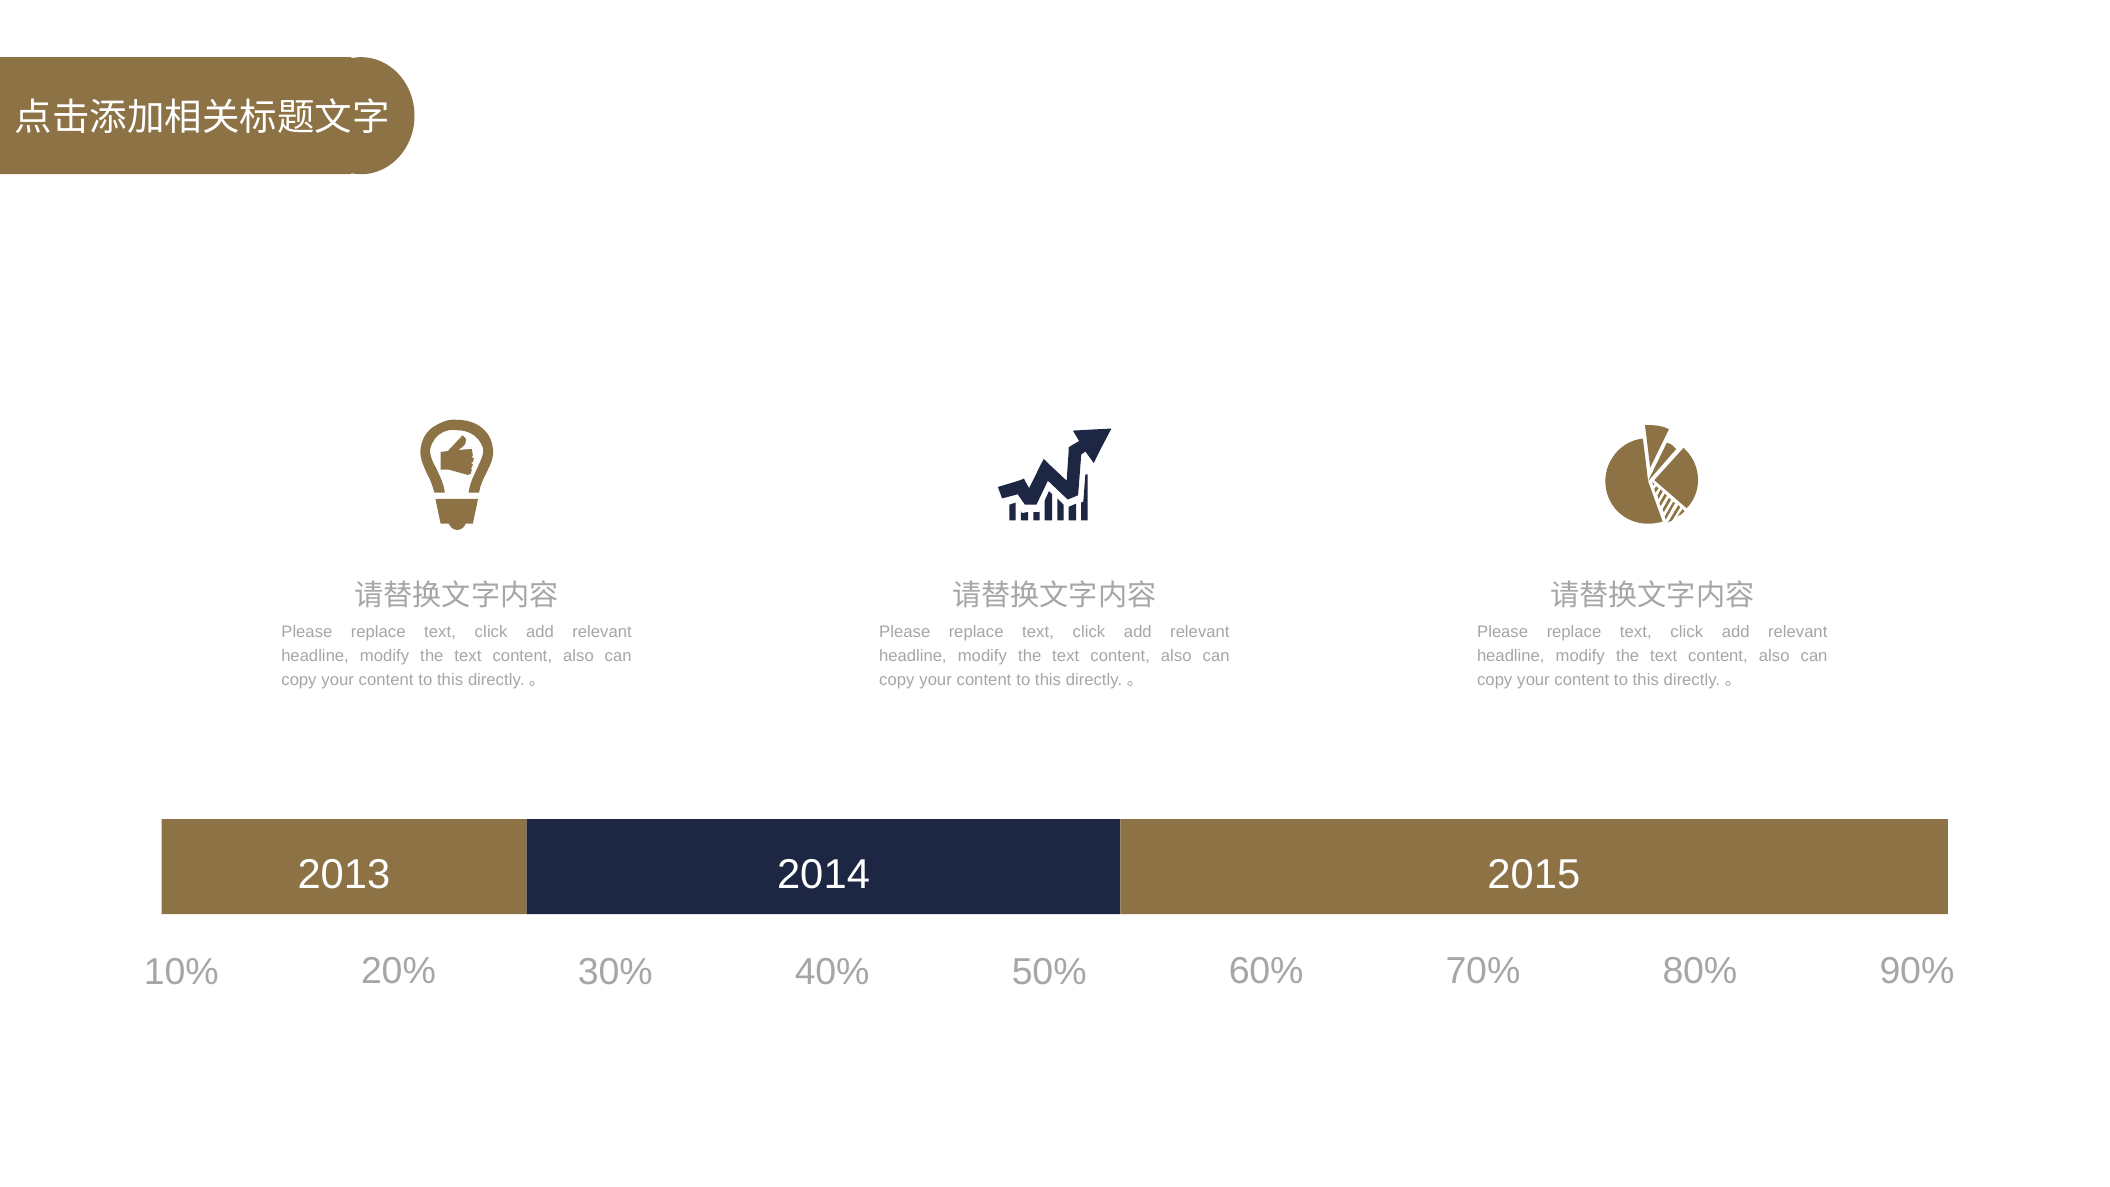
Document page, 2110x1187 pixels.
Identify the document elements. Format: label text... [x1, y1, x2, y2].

text_box [1033, 510, 1040, 521]
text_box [864, 561, 1245, 698]
text_box [1644, 425, 1669, 468]
text_box [1020, 510, 1029, 521]
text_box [1462, 561, 1843, 698]
text_box [420, 419, 494, 493]
text_box [1044, 491, 1053, 521]
text_box 2014 [526, 818, 1119, 915]
text_box 2015 [1119, 818, 1949, 915]
text_box 40% [780, 930, 885, 999]
text_box [1667, 505, 1685, 523]
text_box 30% [563, 930, 668, 1000]
text_box [1009, 502, 1016, 521]
text_box [1605, 438, 1677, 524]
text_box [1654, 447, 1699, 509]
text_box 90% [1864, 929, 1970, 999]
text_box 50% [997, 930, 1102, 1000]
text_box [1081, 474, 1088, 521]
text_box [435, 498, 479, 530]
text_box [997, 428, 1112, 505]
text_box [1068, 503, 1077, 521]
text_box 70% [1430, 929, 1536, 999]
text_box 2013 [161, 818, 526, 915]
text_box 60% [1213, 929, 1319, 999]
text_box 20% [346, 929, 451, 999]
text_box 点击添加相关标题文字 [0, 85, 415, 146]
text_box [266, 561, 647, 698]
text_box 80% [1647, 929, 1753, 999]
text_box [1057, 498, 1064, 521]
text_box 10% [129, 930, 234, 1000]
